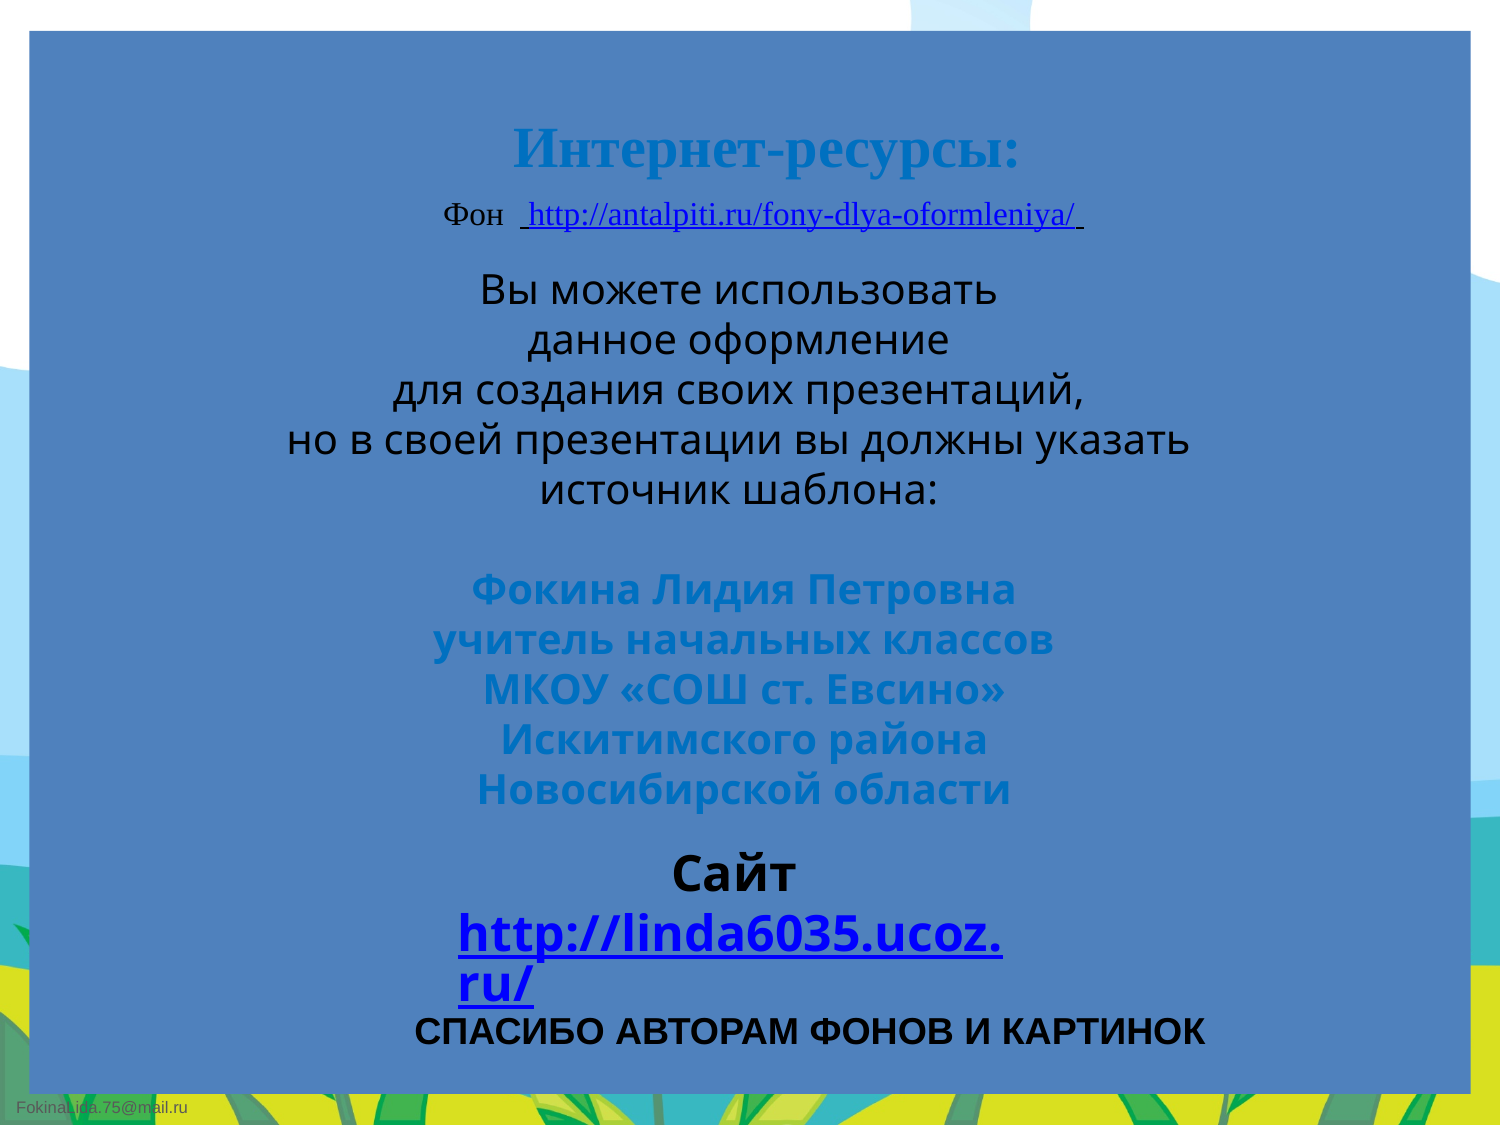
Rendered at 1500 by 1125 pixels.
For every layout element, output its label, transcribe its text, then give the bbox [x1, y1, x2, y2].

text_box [88, 255, 1400, 1061]
picture [0, 0, 1500, 1125]
text_box Интернет-ресурсы: [454, 66, 1081, 187]
list Фон http://antalpiti.ru/fony-dlya-oformleniya/ [88, 184, 1439, 249]
